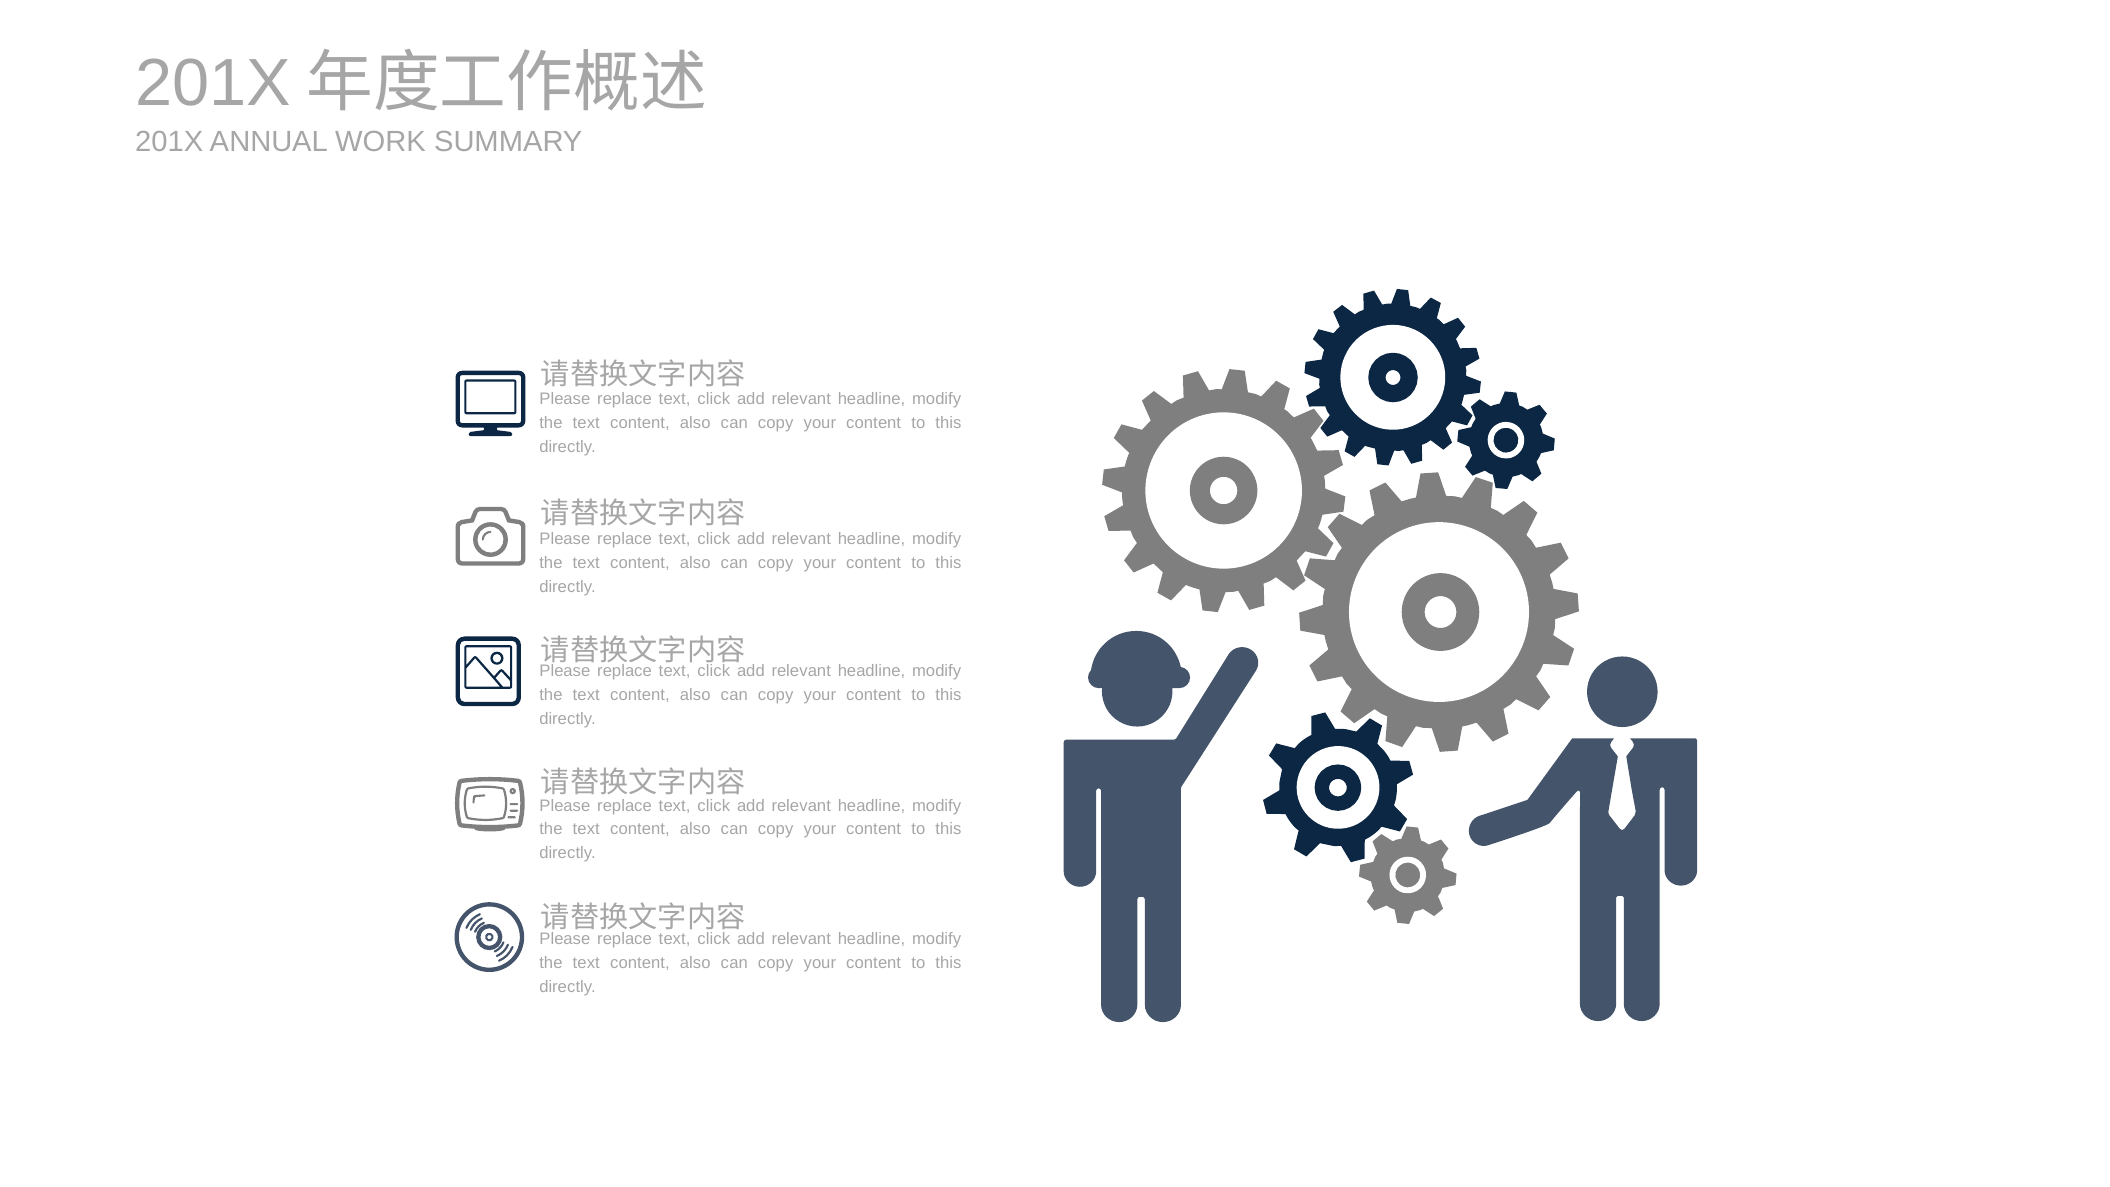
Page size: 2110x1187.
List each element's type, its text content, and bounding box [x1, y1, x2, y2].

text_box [539, 891, 963, 997]
text_box [1348, 522, 1530, 702]
text_box [1263, 712, 1414, 863]
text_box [454, 902, 525, 973]
text_box [1457, 391, 1555, 489]
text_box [1063, 630, 1261, 1023]
text_box [1296, 746, 1380, 829]
text_box [1389, 856, 1427, 894]
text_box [539, 348, 963, 457]
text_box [539, 487, 963, 597]
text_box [455, 370, 526, 437]
text_box [1376, 361, 1410, 394]
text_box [539, 624, 963, 729]
text_box 201X ANNUAL WORK SUMMARY [135, 122, 596, 158]
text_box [455, 636, 522, 707]
text_box [1321, 771, 1355, 804]
text_box [1102, 369, 1346, 613]
text_box [1340, 324, 1446, 430]
text_box [1358, 826, 1457, 924]
text_box [1304, 288, 1481, 466]
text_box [455, 506, 526, 566]
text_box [454, 776, 525, 832]
text_box [1413, 584, 1468, 640]
text_box [1145, 412, 1302, 569]
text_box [539, 756, 963, 864]
text_box [1487, 421, 1525, 459]
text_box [1468, 656, 1698, 1022]
text_box [1199, 466, 1248, 515]
text_box 201X年度工作概述 [135, 38, 783, 119]
text_box [1299, 472, 1579, 752]
